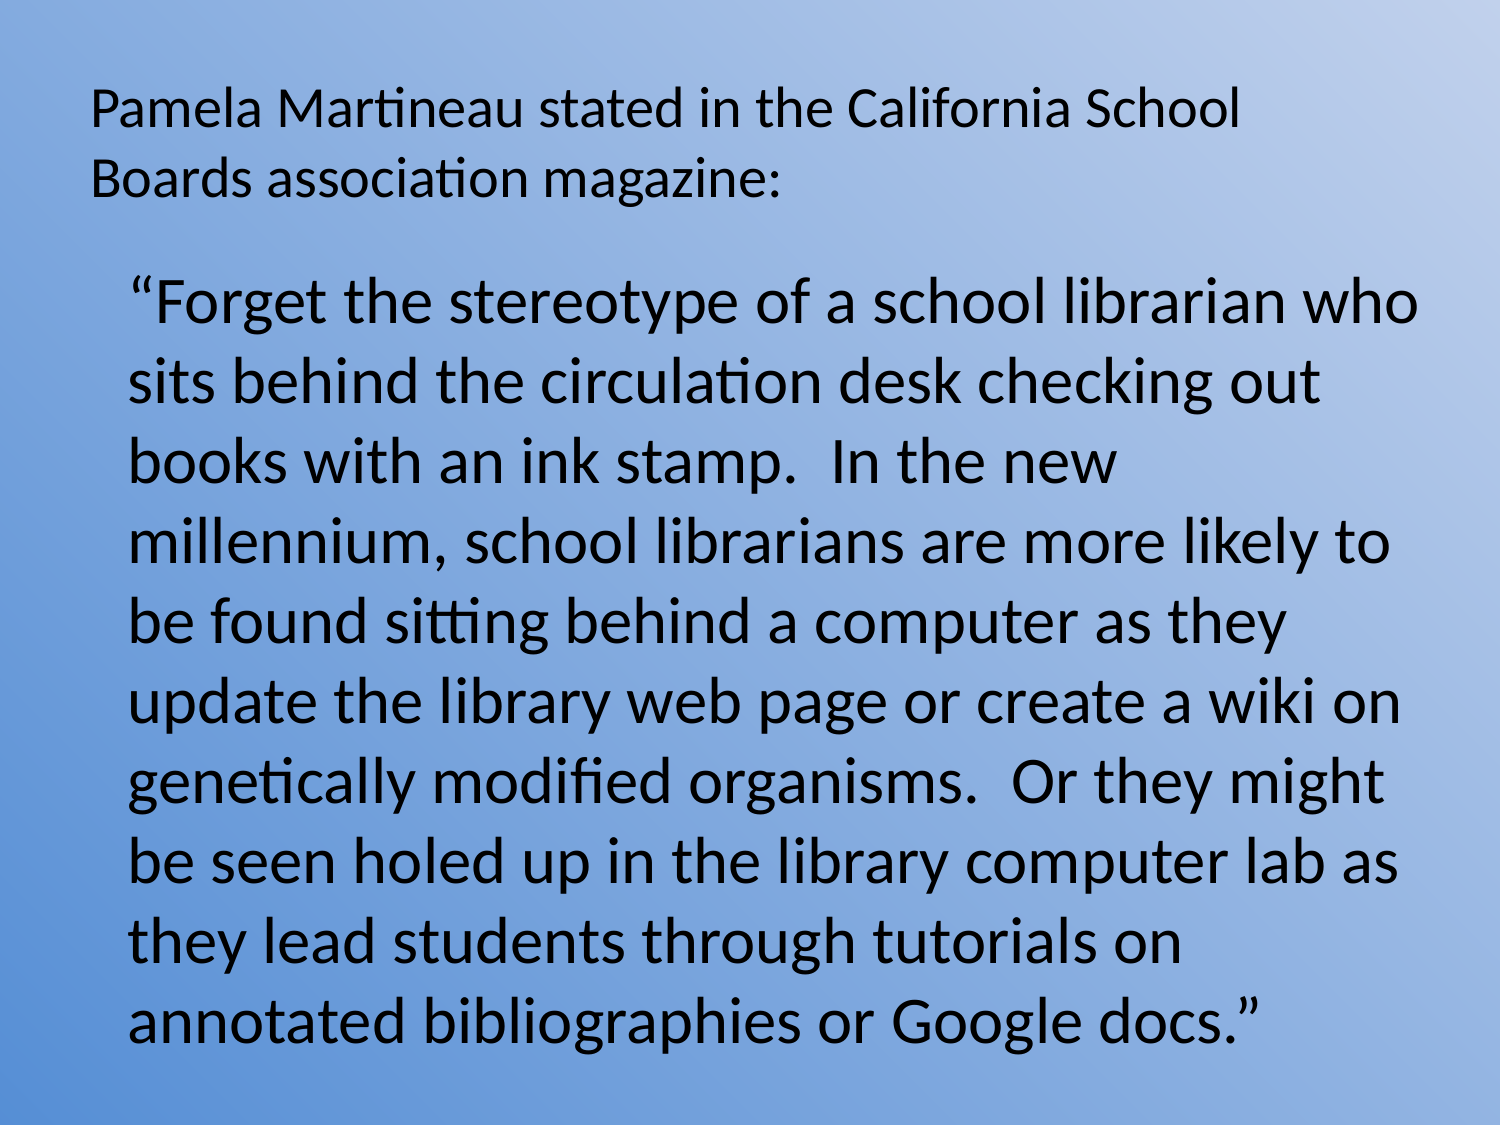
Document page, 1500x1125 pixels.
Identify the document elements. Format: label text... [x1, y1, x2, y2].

title Pamela Martineau stated in the California School Boards association magazine: [75, 45, 1425, 233]
text_box “Forget the stereotype of a school librarian who sits behind the circulation desk checking out books with an ink stamp. In the new millennium, school librarians are more likely to be found sitting behind a computer as they update the library web page or create a wiki on genetically modified organisms. Or they might be seen holed up in the library computer lab as they lead students through tutorials on annotated bibliographies or Google docs.” [112, 249, 1450, 1125]
